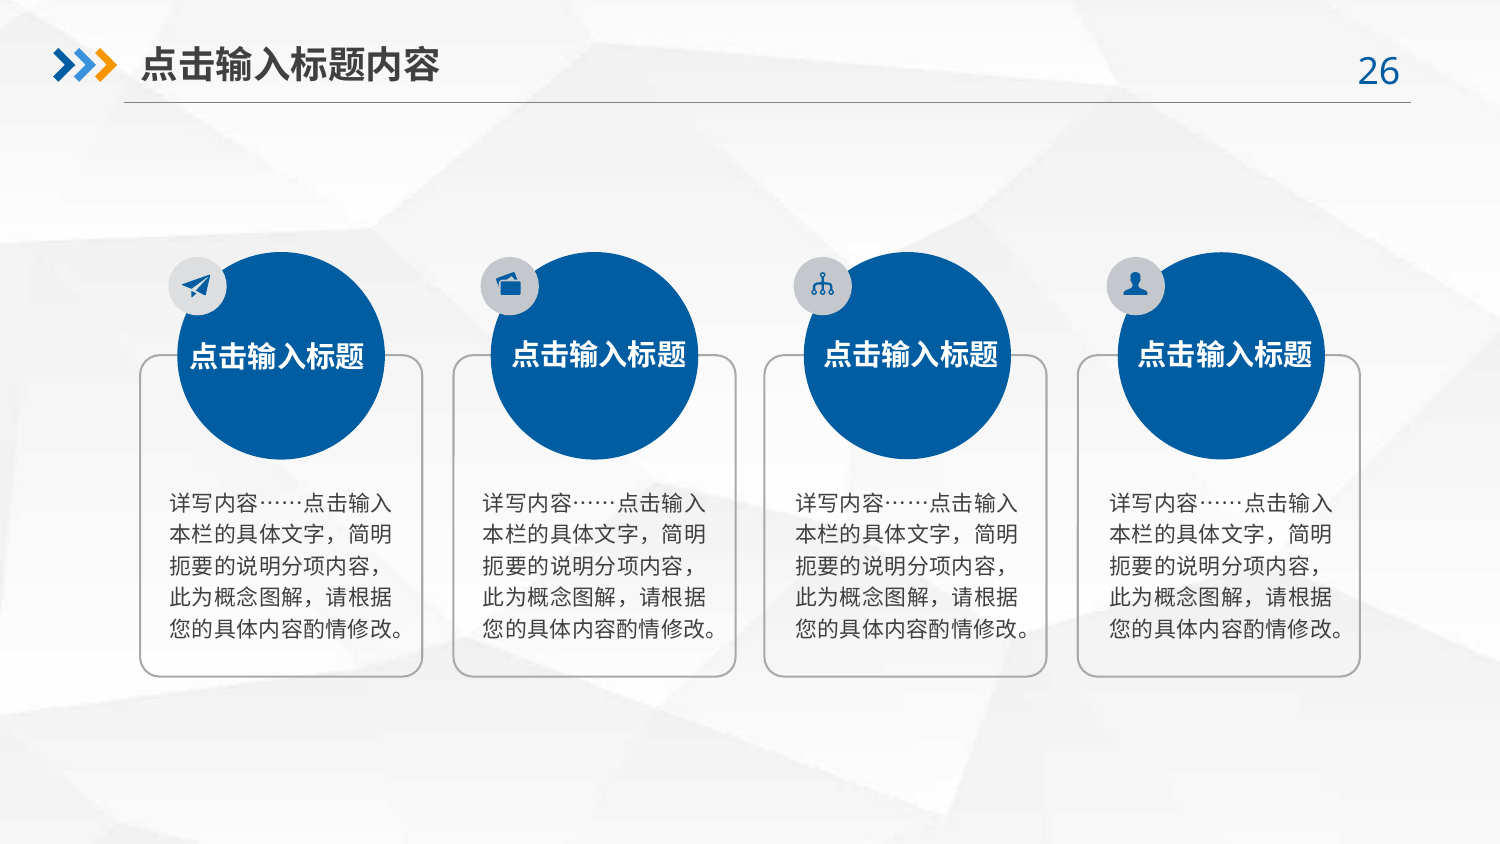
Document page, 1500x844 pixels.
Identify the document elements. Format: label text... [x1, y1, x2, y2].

text_box 点击输入标题 [1128, 320, 1323, 392]
text_box 详写内容……点击输入本栏的具体文字，简明扼要的说明分项内容，此为概念图解，请根据您的具体内容酌情修改。 [154, 493, 408, 633]
text_box [230, 252, 379, 320]
text_box 点击输入标题 [172, 320, 382, 392]
picture [0, 0, 1500, 844]
text_box [793, 256, 852, 316]
text_box [542, 252, 692, 320]
text_box 点击输入标题内容 [140, 32, 491, 95]
text_box 详写内容……点击输入本栏的具体文字，简明扼要的说明分项内容，此为概念图解，请根据您的具体内容酌情修改。 [1109, 493, 1333, 633]
text_box [1170, 252, 1319, 320]
text_box [453, 355, 736, 677]
text_box [811, 272, 835, 295]
text_box [1117, 324, 1319, 460]
text_box [1077, 355, 1360, 677]
text_box 详写内容……点击输入本栏的具体文字，简明扼要的说明分项内容，此为概念图解，请根据您的具体内容酌情修改。 [482, 493, 707, 633]
text_box 点击输入标题 [501, 320, 696, 392]
text_box [183, 392, 379, 460]
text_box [1106, 256, 1166, 316]
text_box 点击输入标题 [813, 320, 1009, 392]
text_box [140, 355, 423, 677]
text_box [168, 256, 227, 316]
text_box [490, 324, 692, 460]
text_box 详写内容……点击输入本栏的具体文字，简明扼要的说明分项内容，此为概念图解，请根据您的具体内容酌情修改。 [795, 493, 1019, 633]
text_box [764, 355, 1047, 677]
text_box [480, 256, 540, 316]
text_box [803, 252, 1005, 460]
